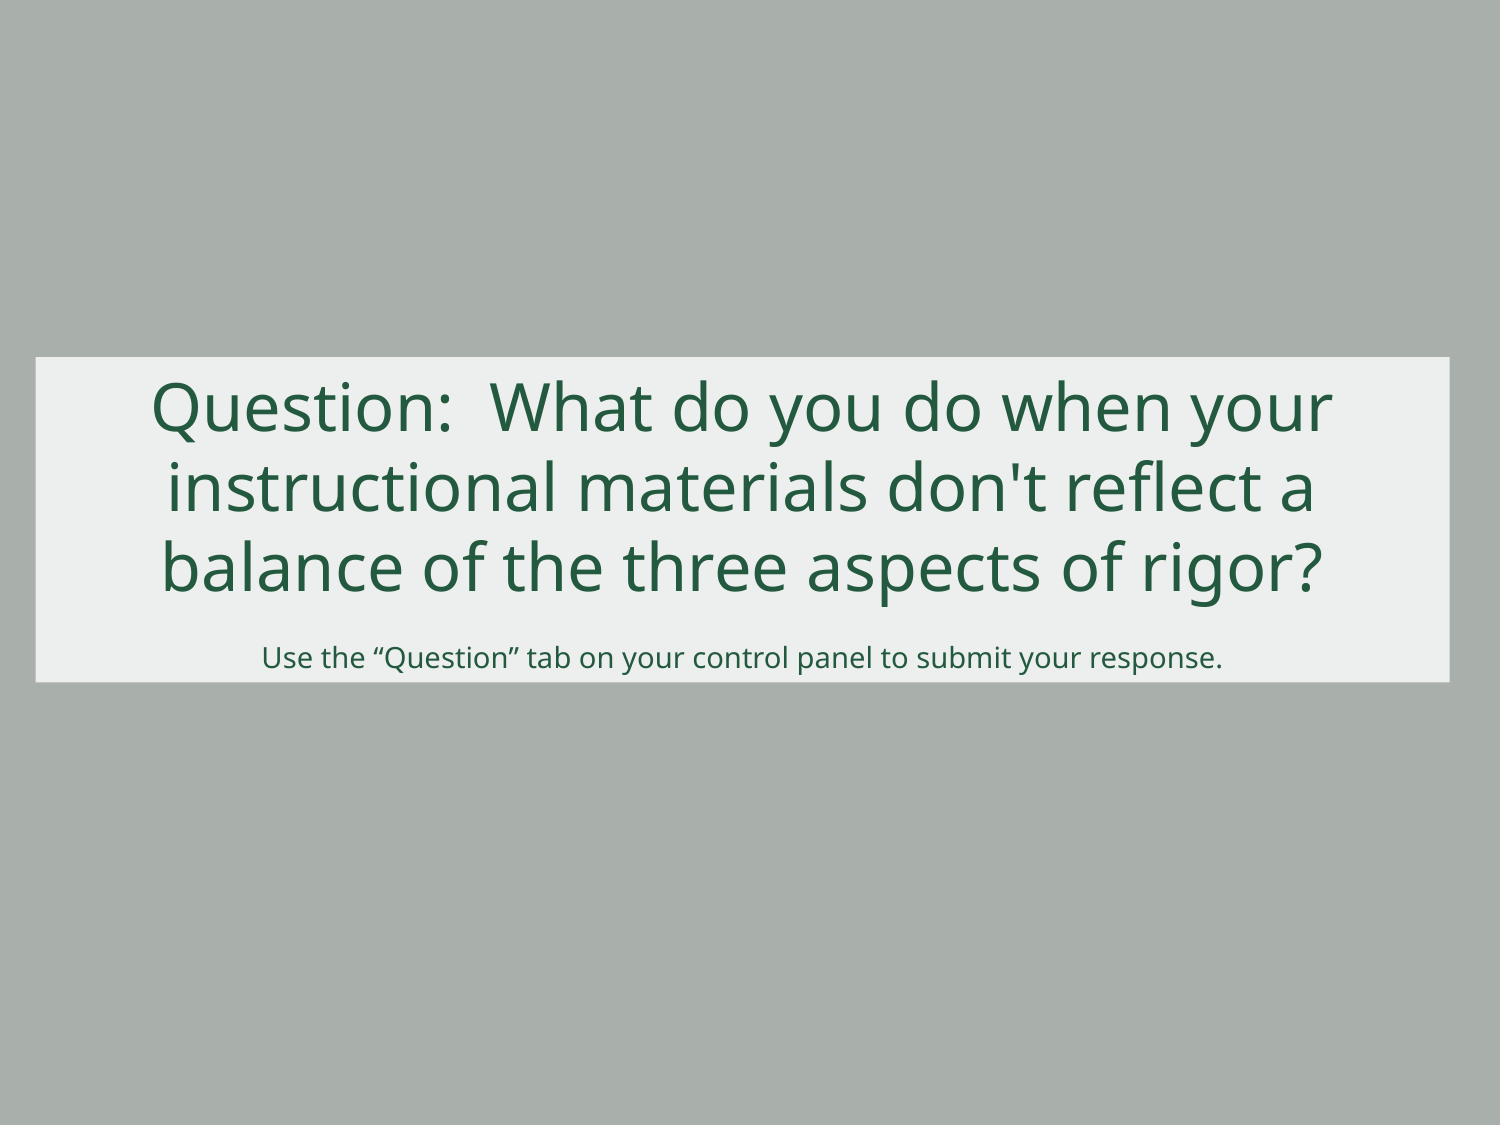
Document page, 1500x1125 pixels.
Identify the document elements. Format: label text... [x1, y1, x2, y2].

title Question: What do you do when your instructional materials don't reflect a balance of the three aspects of rigor? Use the “Question” tab on your control panel to submit your response. [35, 357, 1450, 683]
